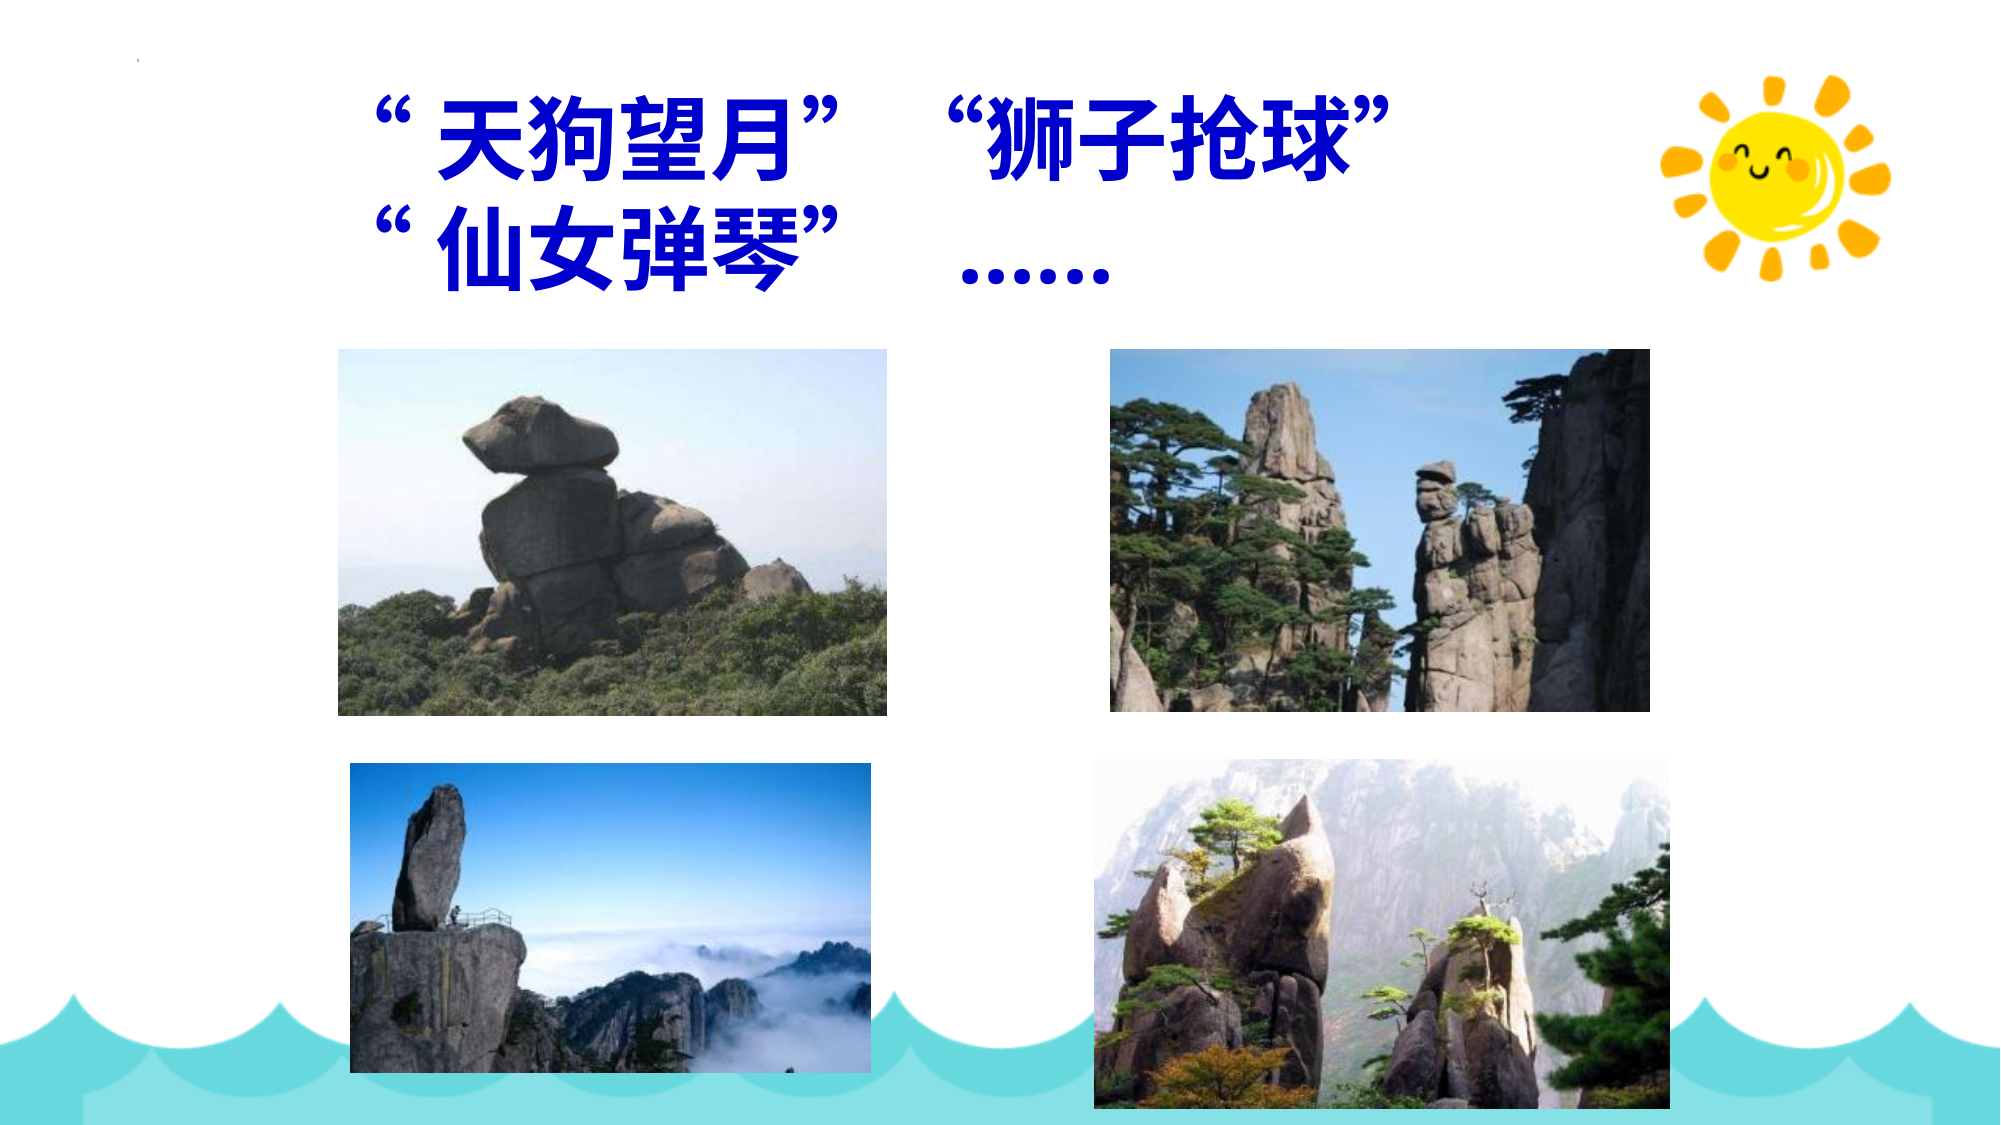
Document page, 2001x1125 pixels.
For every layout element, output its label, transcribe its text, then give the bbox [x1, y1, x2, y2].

text_box “天狗望月”“狮子抢球” “仙女弹琴” ...... [285, 74, 1955, 309]
picture [0, 0, 2001, 1125]
